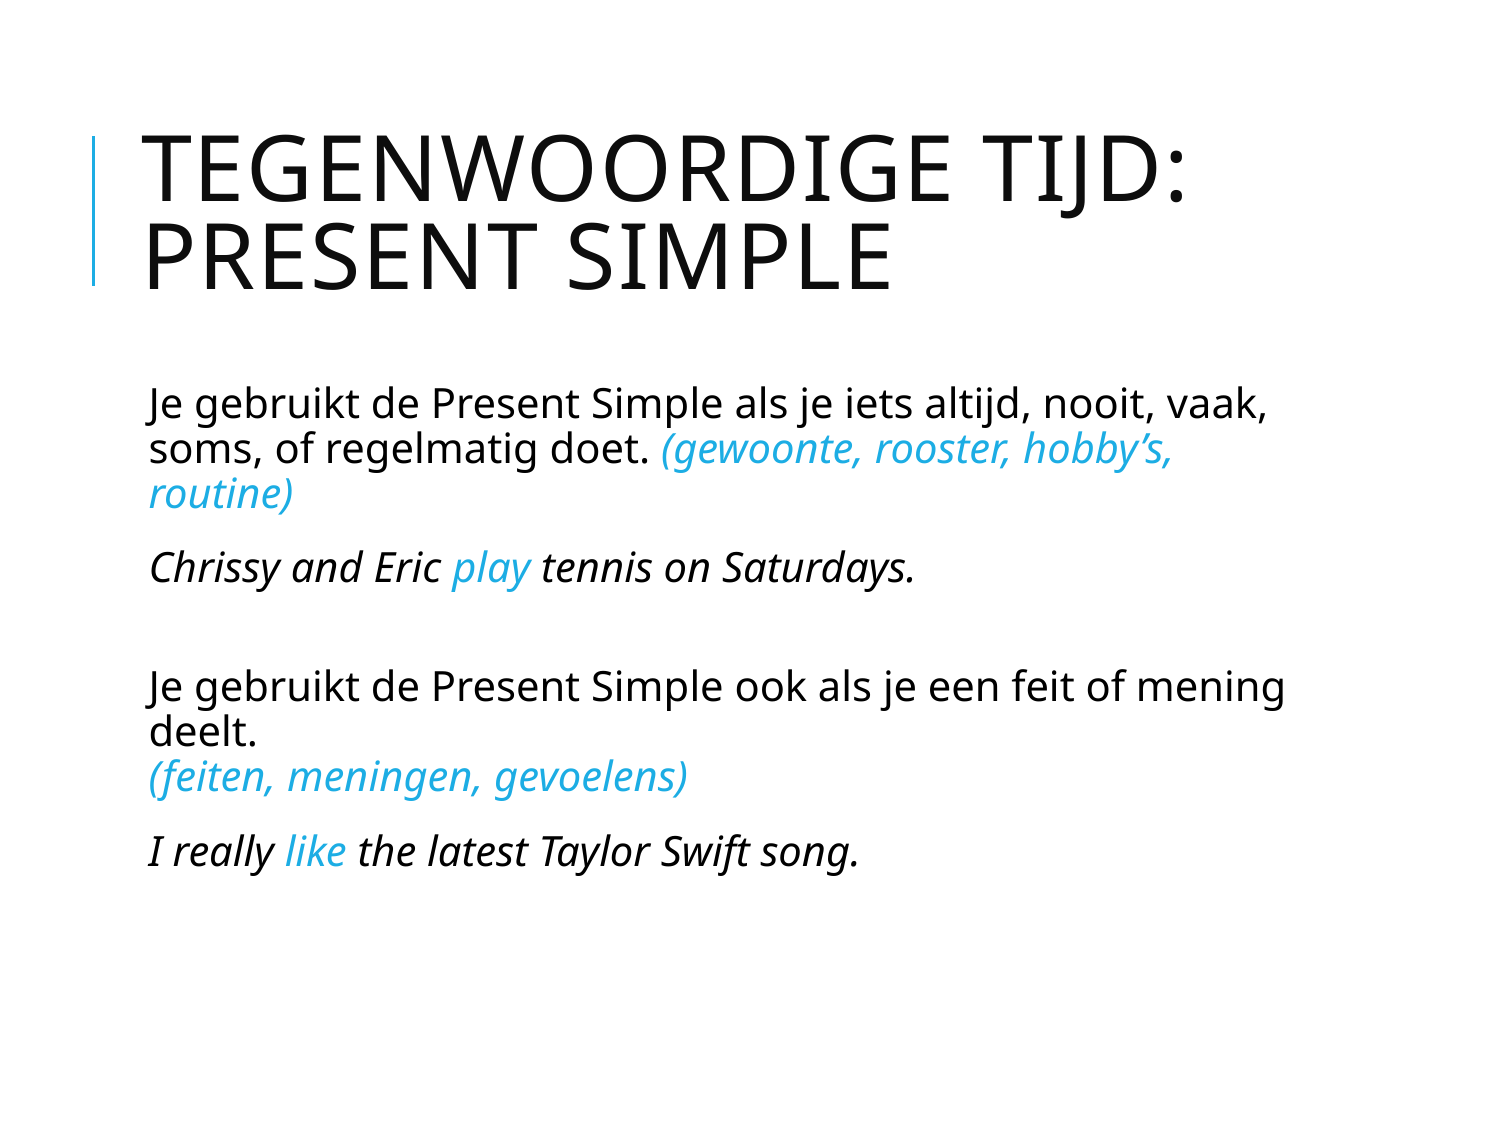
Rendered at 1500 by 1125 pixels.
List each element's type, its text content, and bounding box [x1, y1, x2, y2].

title Tegenwoordige tijd: present simple [126, 96, 1322, 342]
list Je gebruikt de Present Simple als je iets altijd, nooit, vaak, soms, of regelmatig doet. (gewoonte, rooster, hobby’s, routine) Chrissy and Eric play tennis on Saturdays. Je gebruikt de Present Simple ook als je een feit of mening deelt. (feiten, meningen, gevoelens) I really like the latest Taylor Swift song. [126, 375, 1322, 1035]
